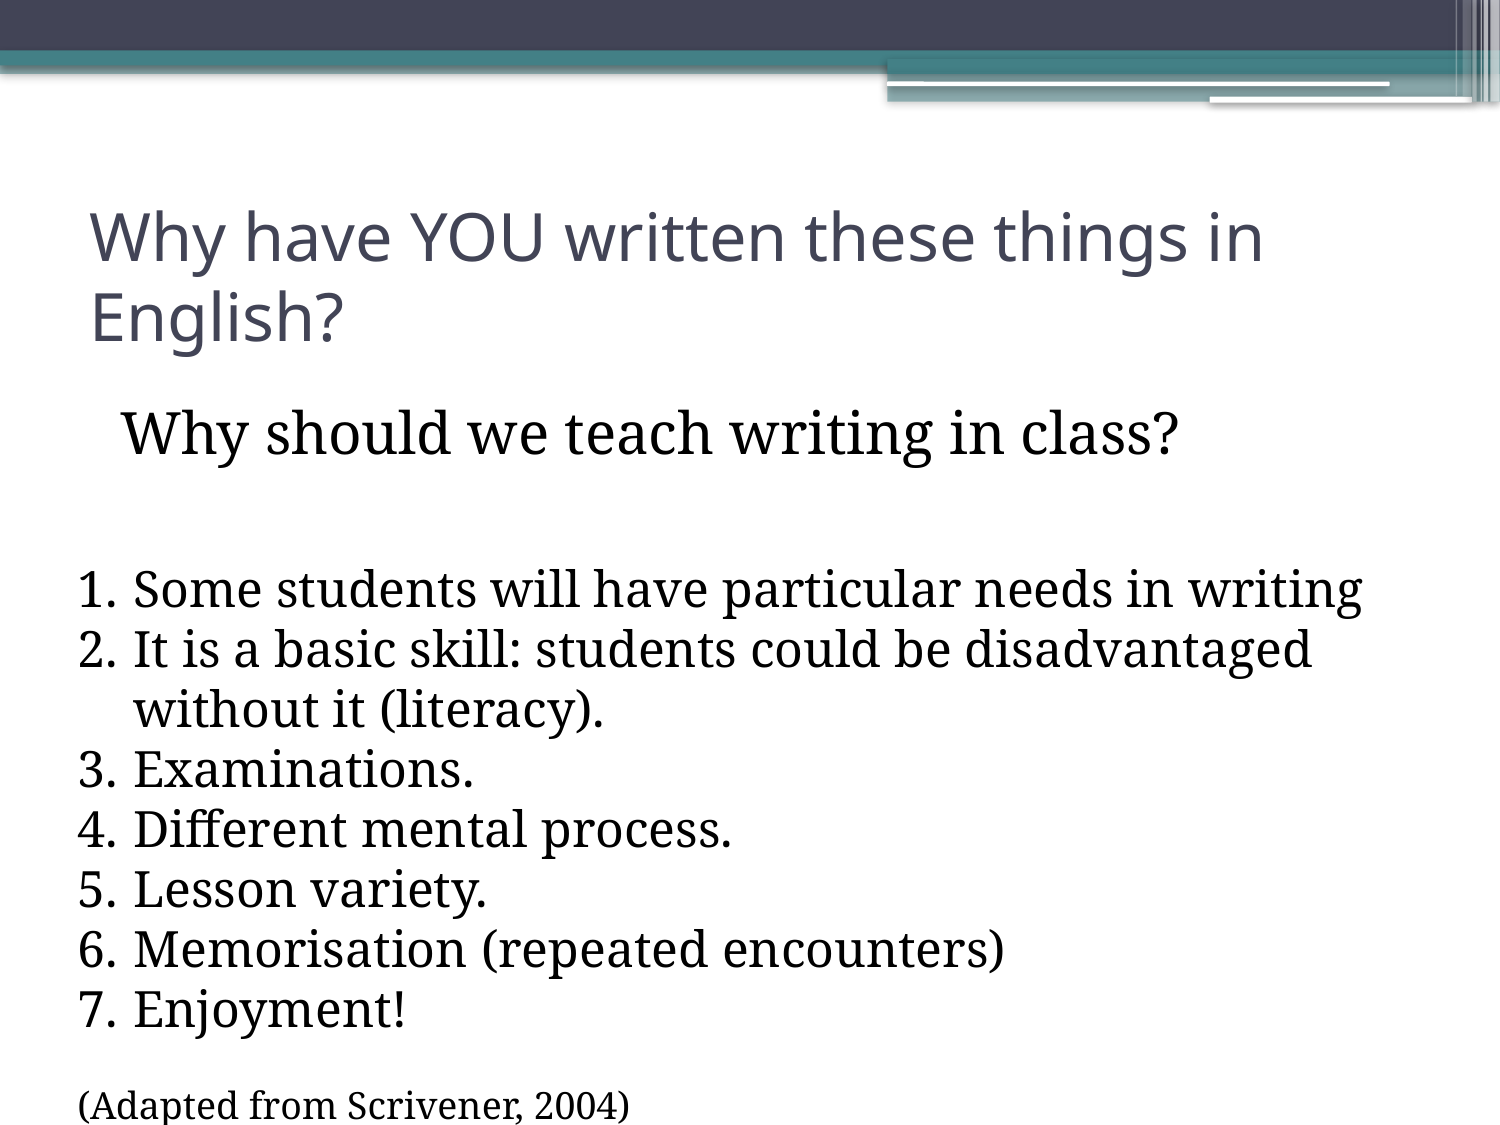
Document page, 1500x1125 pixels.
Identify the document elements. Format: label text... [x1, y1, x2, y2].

text_box Some students will have particular needs in writing It is a basic skill: students could be disadvantaged without it (literacy). Examinations. Different mental process. Lesson variety. Memorisation (repeated encounters) Enjoyment! (Adapted from Scrivener, 2004) [62, 549, 1438, 1125]
list Why should we teach writing in class? [87, 312, 1438, 549]
title Why have YOU written these things in English? [75, 187, 1425, 363]
